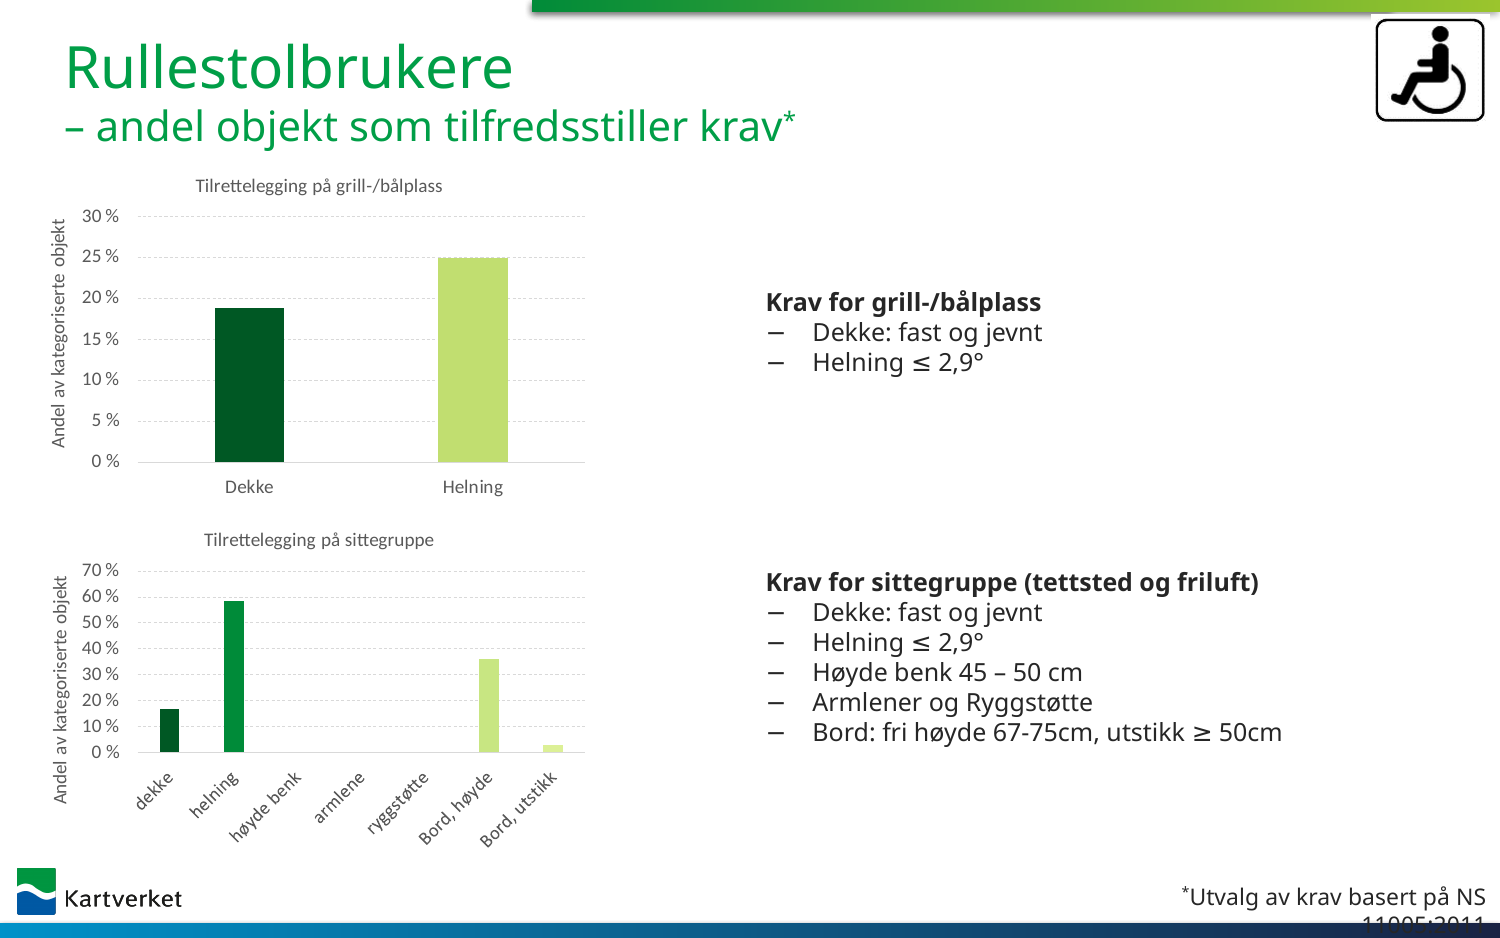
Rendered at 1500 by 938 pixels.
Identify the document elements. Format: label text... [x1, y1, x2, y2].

picture [41, 166, 596, 505]
text_box *Utvalg av krav basert på NS 11005:2011 [1068, 873, 1500, 938]
text_box Rullestolbrukere – andel objekt som tilfredsstiller krav* [49, 14, 1431, 158]
text_box Krav for grill-/bålplass Dekke: fast og jevnt Helning ≤ 2,9° [750, 279, 1452, 384]
picture [1371, 13, 1491, 127]
text_box Krav for sittegruppe (tettsted og friluft) Dekke: fast og jevnt Helning ≤ 2,9° Høyde benk 45 – 50 cm Armlener og Ryggstøtte Bord: fri høyde 67-75cm, utstikk ≥ 50cm [750, 559, 1500, 754]
picture [41, 520, 596, 859]
